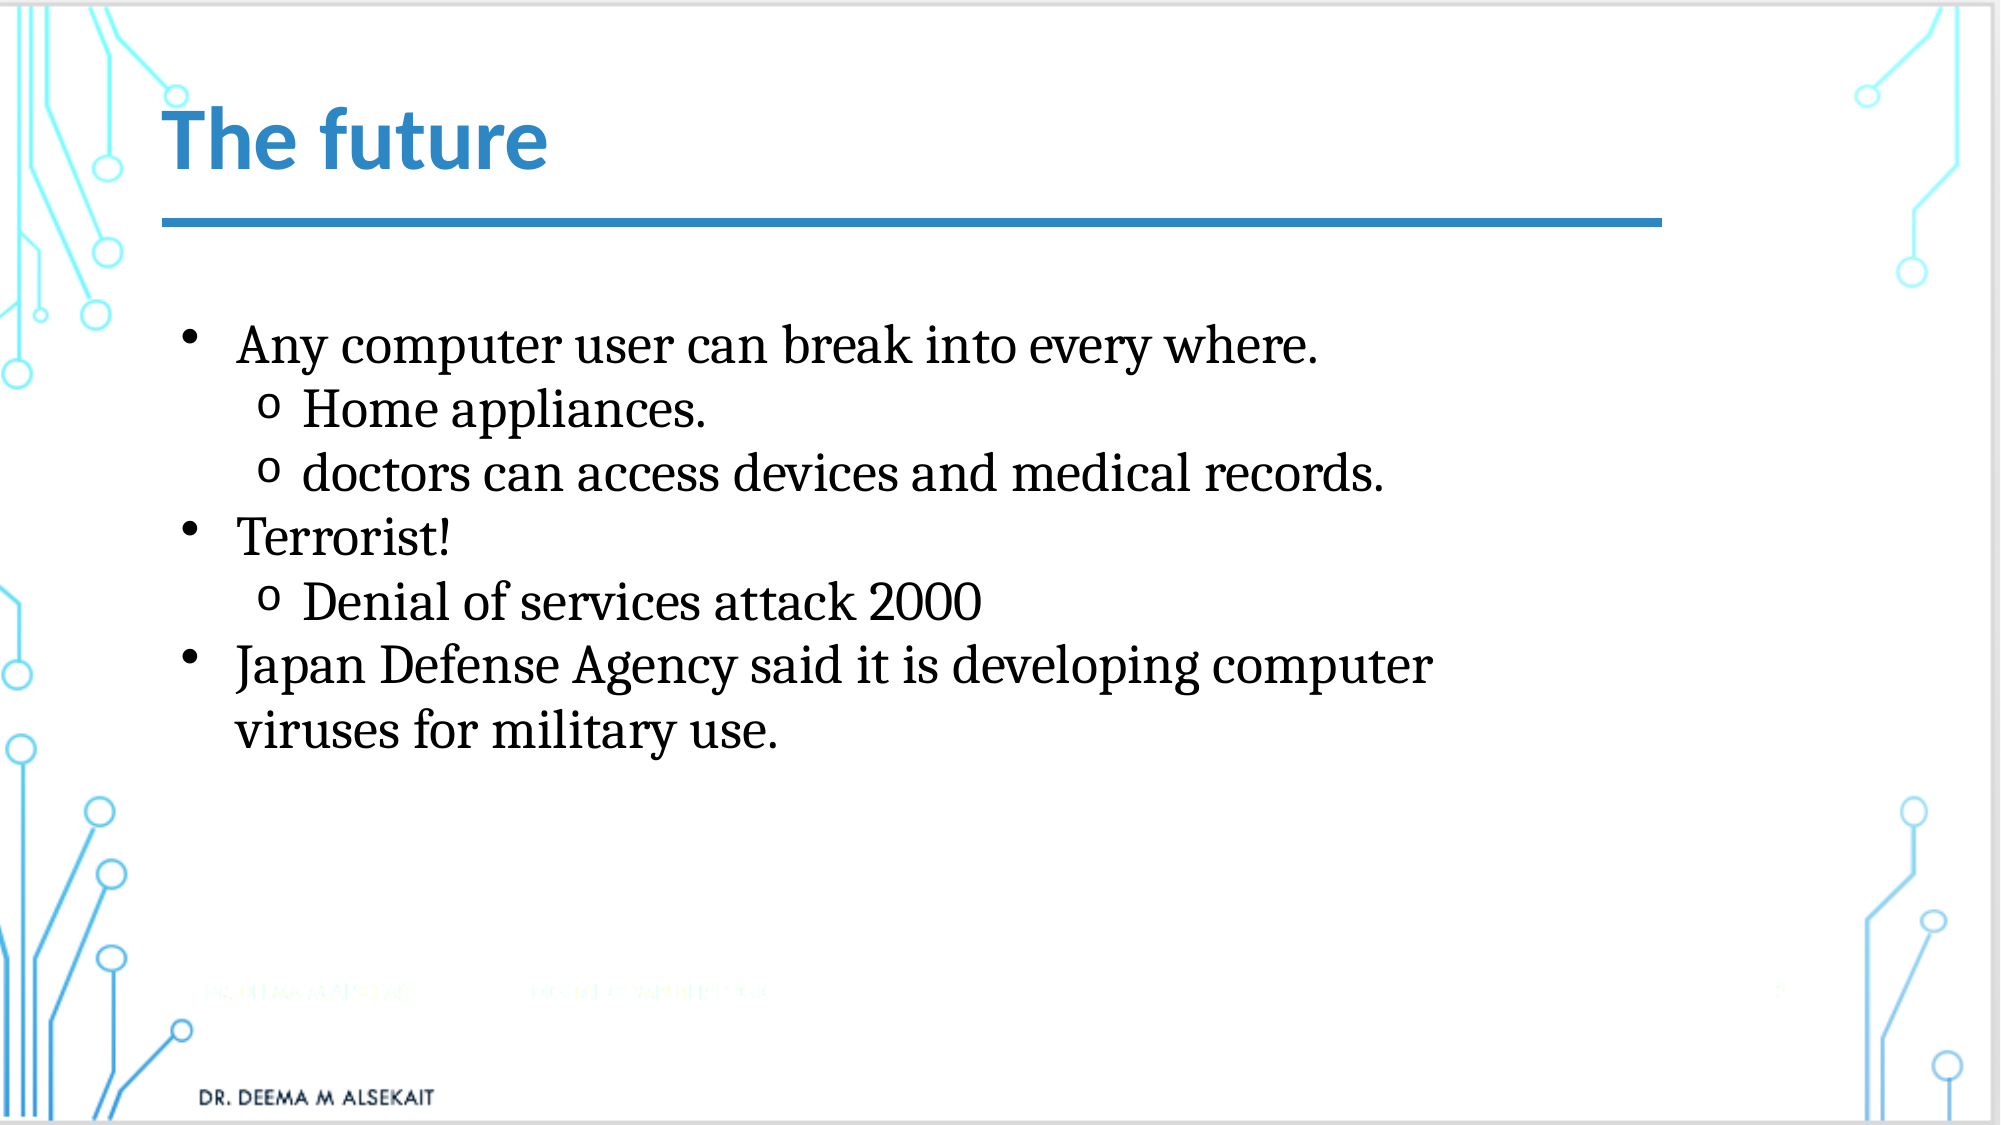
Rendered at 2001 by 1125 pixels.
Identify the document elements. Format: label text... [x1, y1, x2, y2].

list Any computer user can break into every where. Home appliances. doctors can access devices and medical records. Terrorist! Denial of services attack 2000 Japan Defense Agency said it is developing computer viruses for military use. [161, 312, 1568, 1123]
picture [0, 0, 2001, 1125]
title The future [161, 87, 1568, 218]
